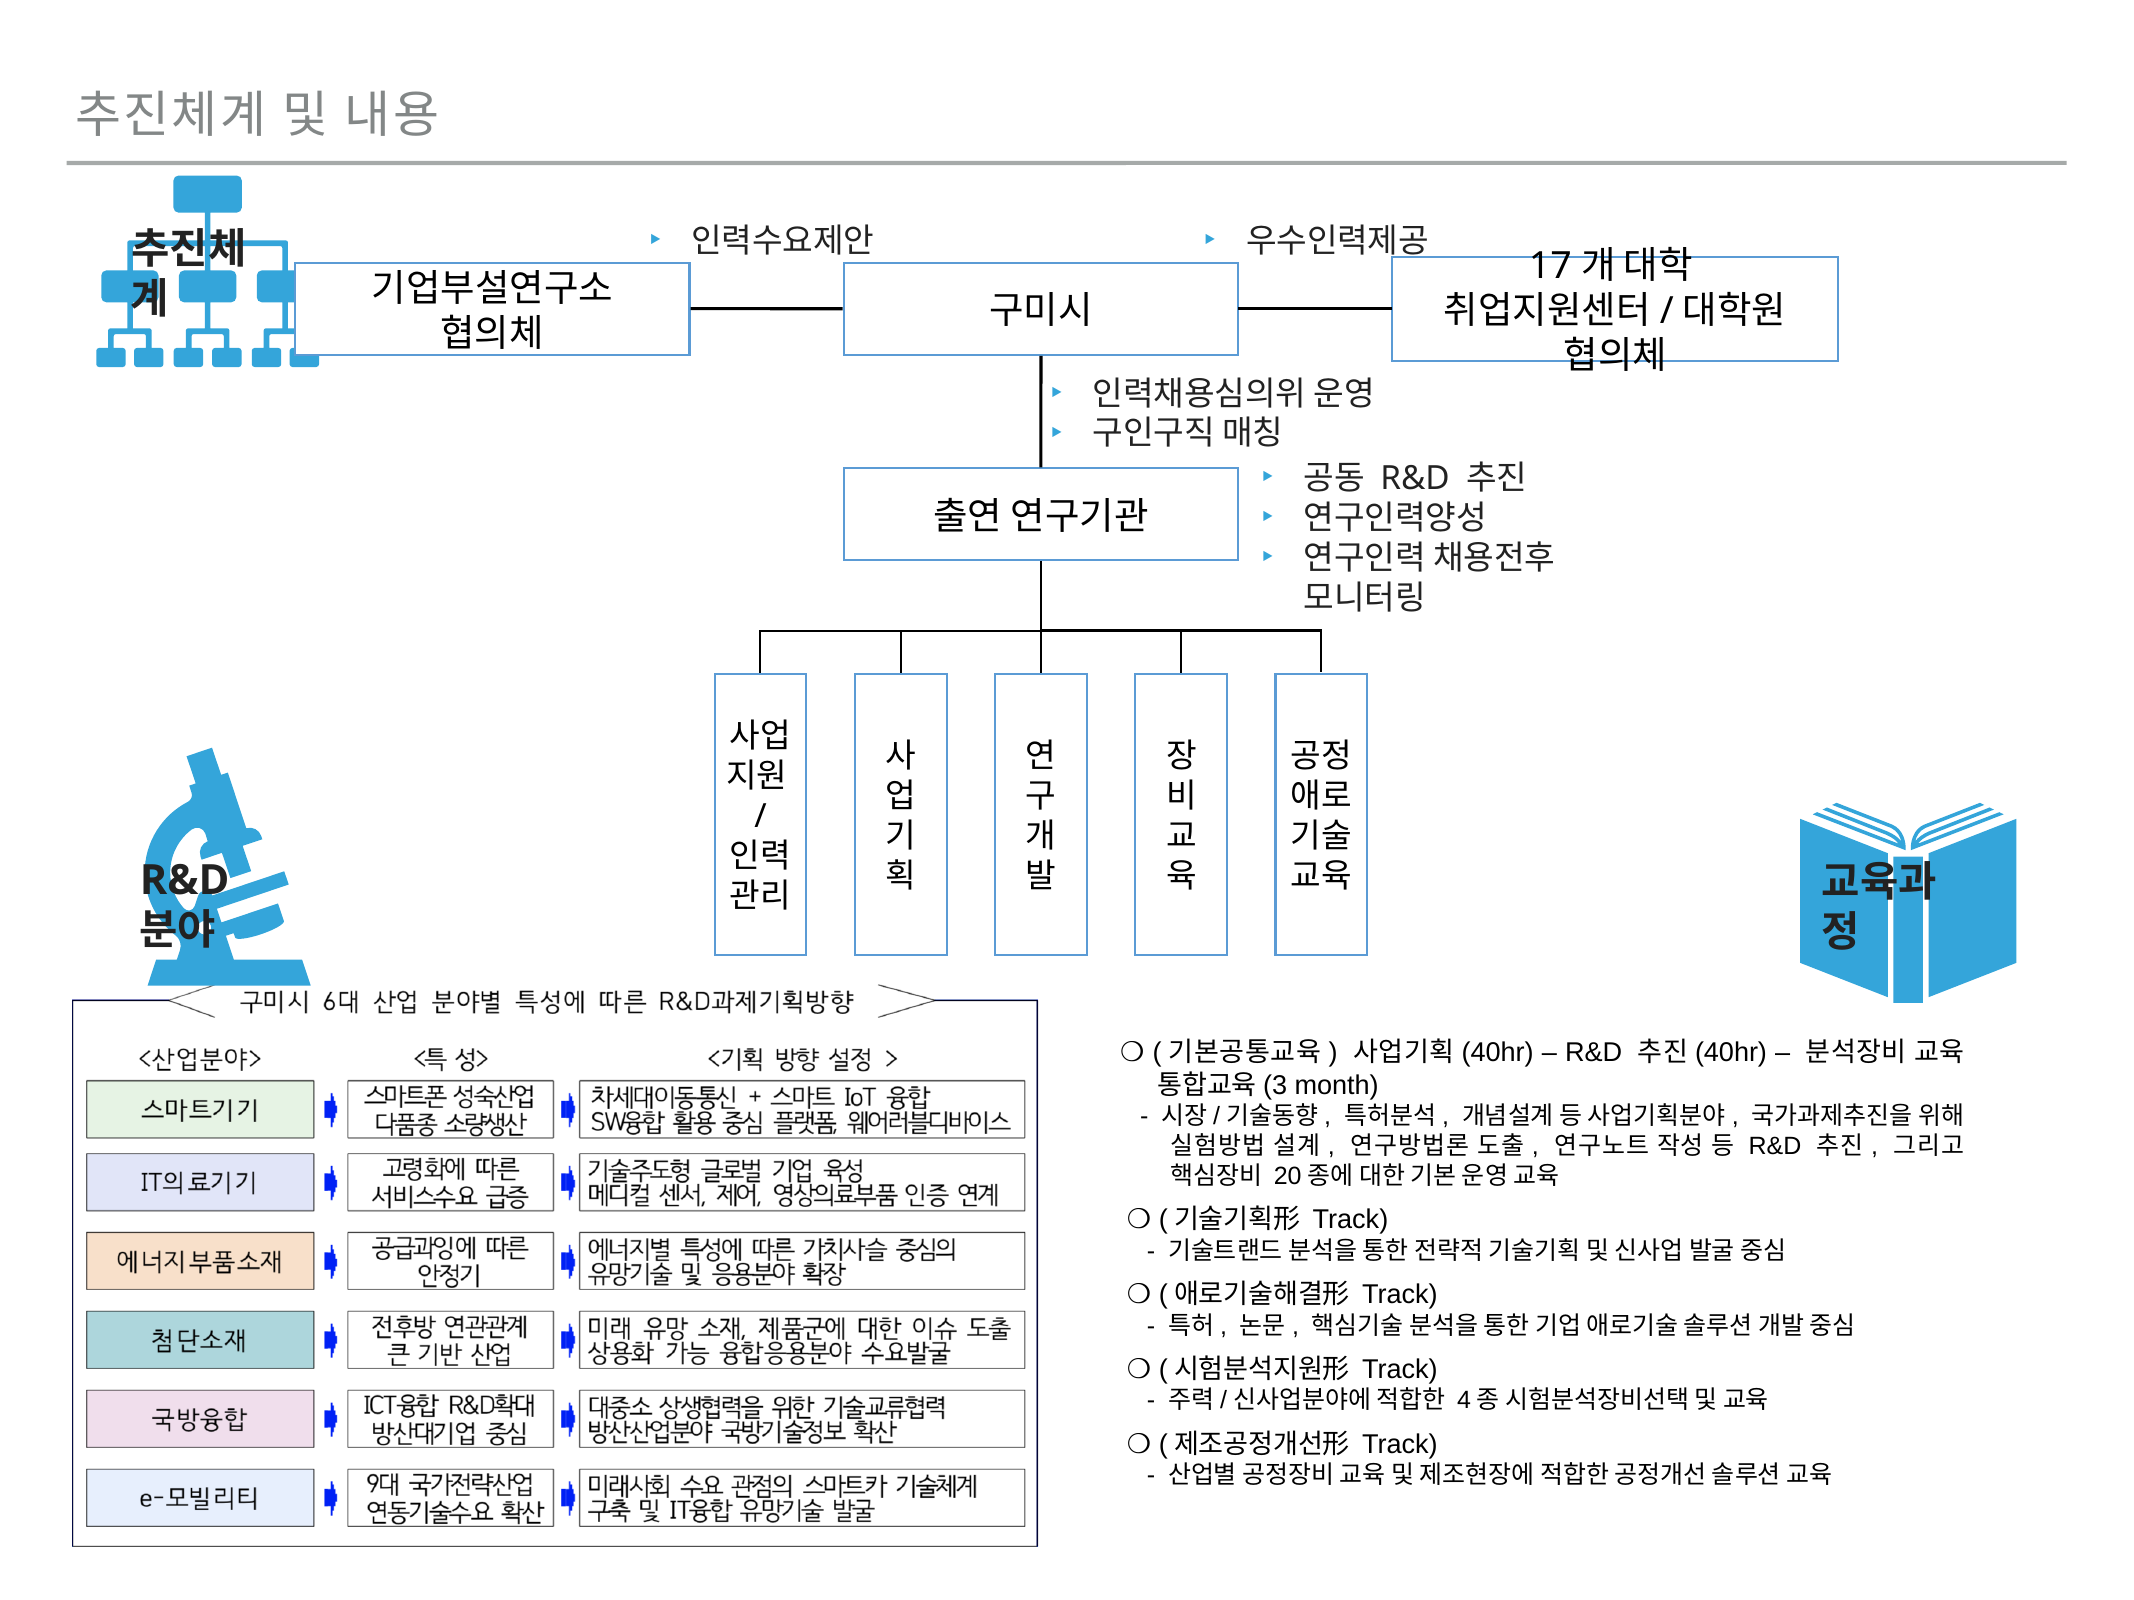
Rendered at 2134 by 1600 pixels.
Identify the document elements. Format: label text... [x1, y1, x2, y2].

text_box [760, 630, 1041, 673]
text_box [843, 468, 1239, 561]
text_box [1041, 630, 1181, 673]
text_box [294, 257, 690, 361]
text_box [289, 347, 320, 368]
text_box [101, 270, 120, 303]
text_box [173, 175, 242, 238]
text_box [1135, 673, 1228, 956]
text_box 우수인력제공 [1199, 216, 1434, 261]
text_box [251, 305, 294, 368]
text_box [994, 673, 1087, 956]
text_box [714, 673, 807, 956]
text_box 공동 R&D 추진 연구인력양성 연구인력 채용전후 모니터링 [1256, 468, 1687, 604]
text_box R&D분야 [129, 869, 326, 936]
text_box 인력수요제안 [644, 216, 879, 261]
text_box [144, 747, 263, 869]
text_box [1893, 856, 1923, 871]
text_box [1391, 220, 1839, 397]
text_box [1893, 938, 1923, 1003]
text_box [152, 936, 307, 972]
text_box 교육과정 [1811, 871, 1986, 938]
text_box [96, 305, 164, 368]
text_box [1910, 802, 2004, 851]
text_box 인력채용심의위 운영 구인구직 매칭 [1045, 365, 1424, 458]
list 추진체계 및 내용 [66, 70, 1901, 151]
text_box [1040, 561, 1322, 673]
text_box [173, 305, 242, 368]
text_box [854, 673, 947, 956]
picture [66, 972, 1045, 1551]
text_box [1812, 802, 1906, 851]
text_box [1928, 818, 2017, 998]
text_box [1800, 818, 1888, 998]
text_box ❍ (기본공통교육) 사업기획(40hr) – R&D 추진(40hr) – 분석장비 교육 통합교육(3 month) - 시장/기술동향, 특허분석, 개념설계 등 사업기획분야, 국가과제추진을 위해 실험방법 설계, 연구방법론 도출, 연구노트 작성 등 R&D 추진, 그리고 핵심장비 20종에 대한 기본 운영 교육 ❍ (기술기획形 Track) - 기술트랜드 분석을 통한 전략적 기술기획 및 신사업 발굴 중심 ❍ (애로기술해결形 Track) - 특허, 논문, 핵심기술 분석을 통한 기업 애로기술 솔루션 개발 중심 ❍ (시험분석지원形 Track) - 주력/신사업분야에 적합한 4종 시험분석장비선택 및 교육 ❍ (제조공정개선形 Track) - 산업별 공정장비 교육 및 제조현장에 적합한 공정개선 솔루션 교육 [1103, 1026, 2062, 1498]
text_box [1275, 673, 1368, 956]
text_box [843, 262, 1239, 355]
text_box 추진체계 [120, 238, 295, 305]
